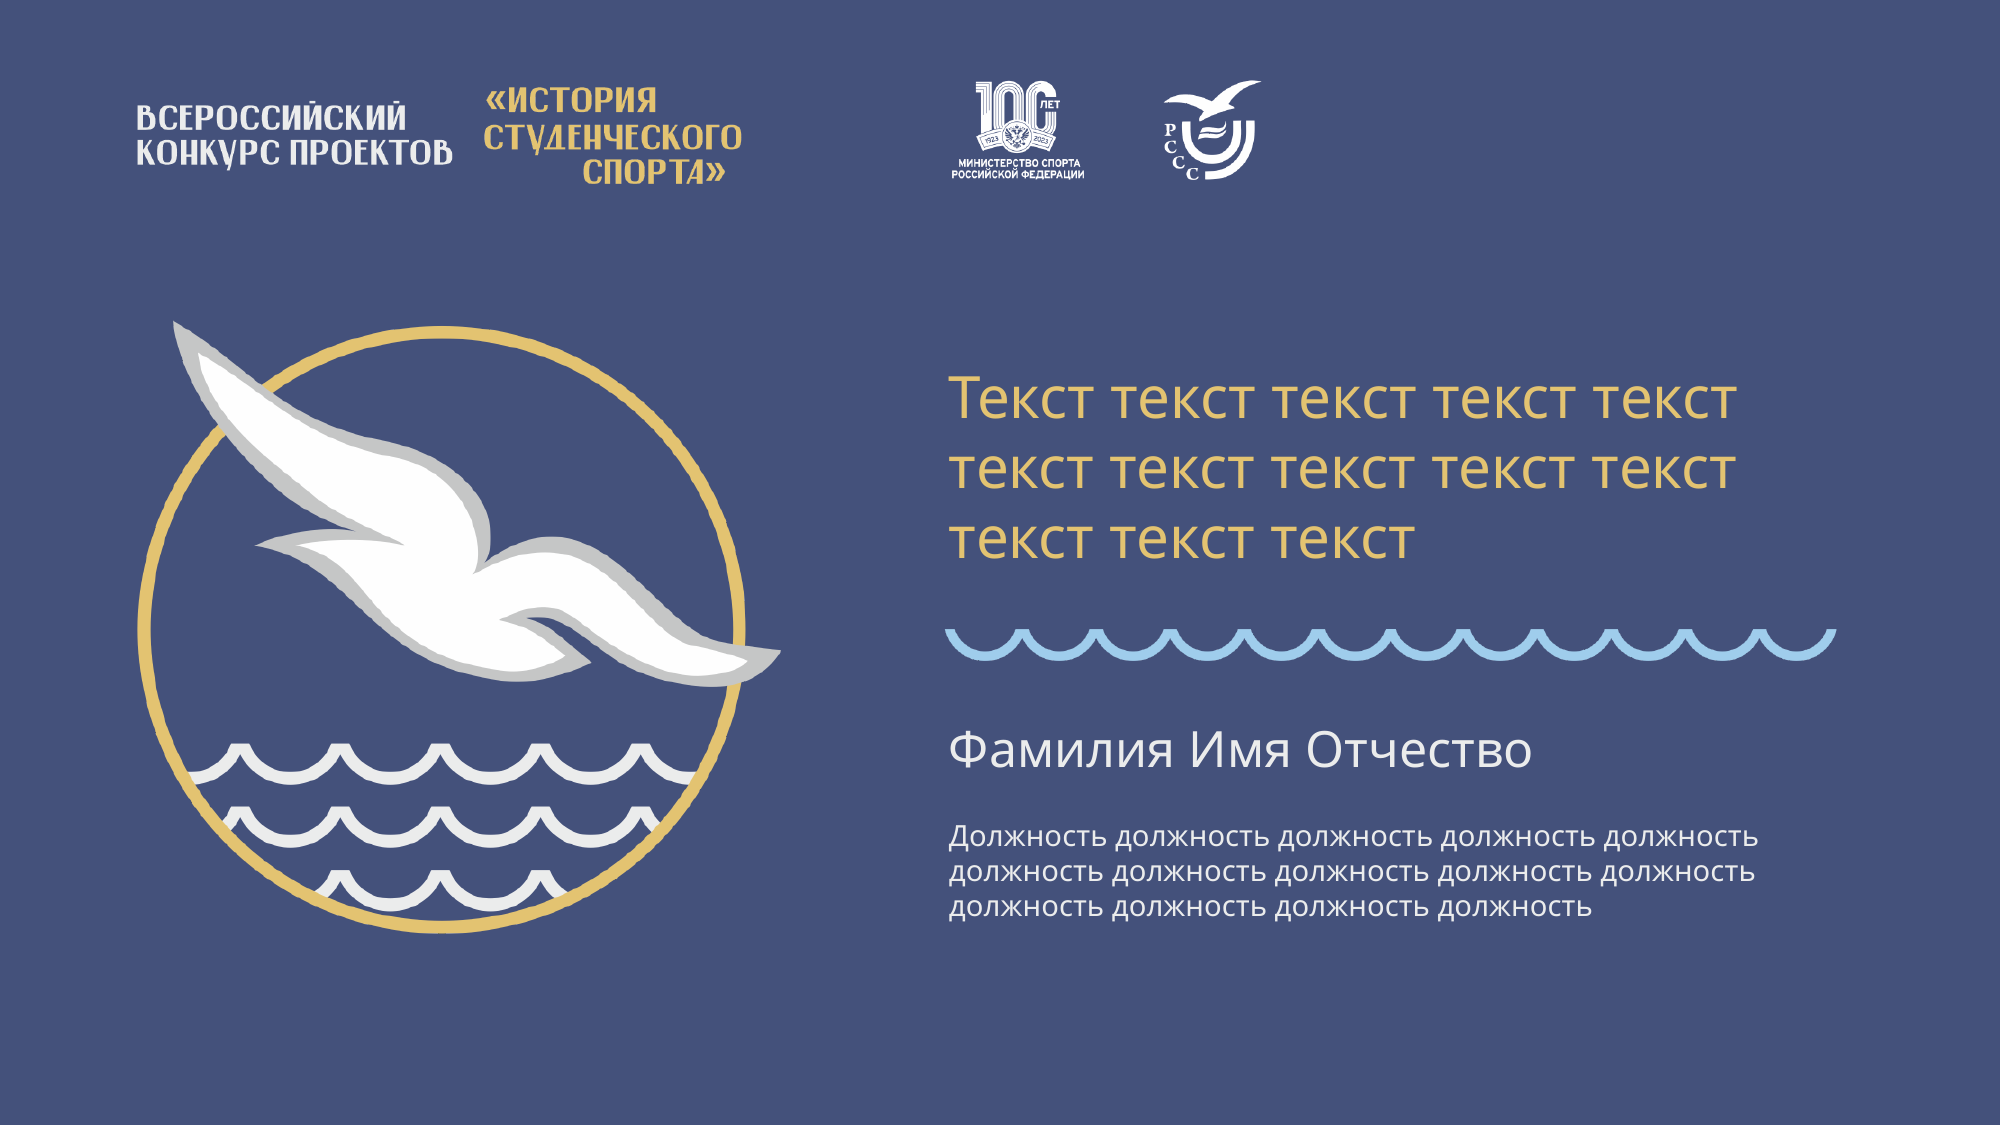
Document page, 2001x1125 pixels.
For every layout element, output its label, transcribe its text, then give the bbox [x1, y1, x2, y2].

picture [944, 629, 1837, 661]
picture [137, 87, 742, 185]
text_box Должность должность должность должность должность должность должность должность должность должность должность должность должность должность [934, 809, 1863, 930]
picture [952, 80, 1084, 180]
picture [1163, 80, 1262, 180]
text_box Текст текст текст текст текст текст текст текст текст текст текст текст текст [934, 352, 1863, 578]
picture [137, 320, 781, 934]
text_box Фамилия Имя Отчество [934, 710, 1863, 786]
